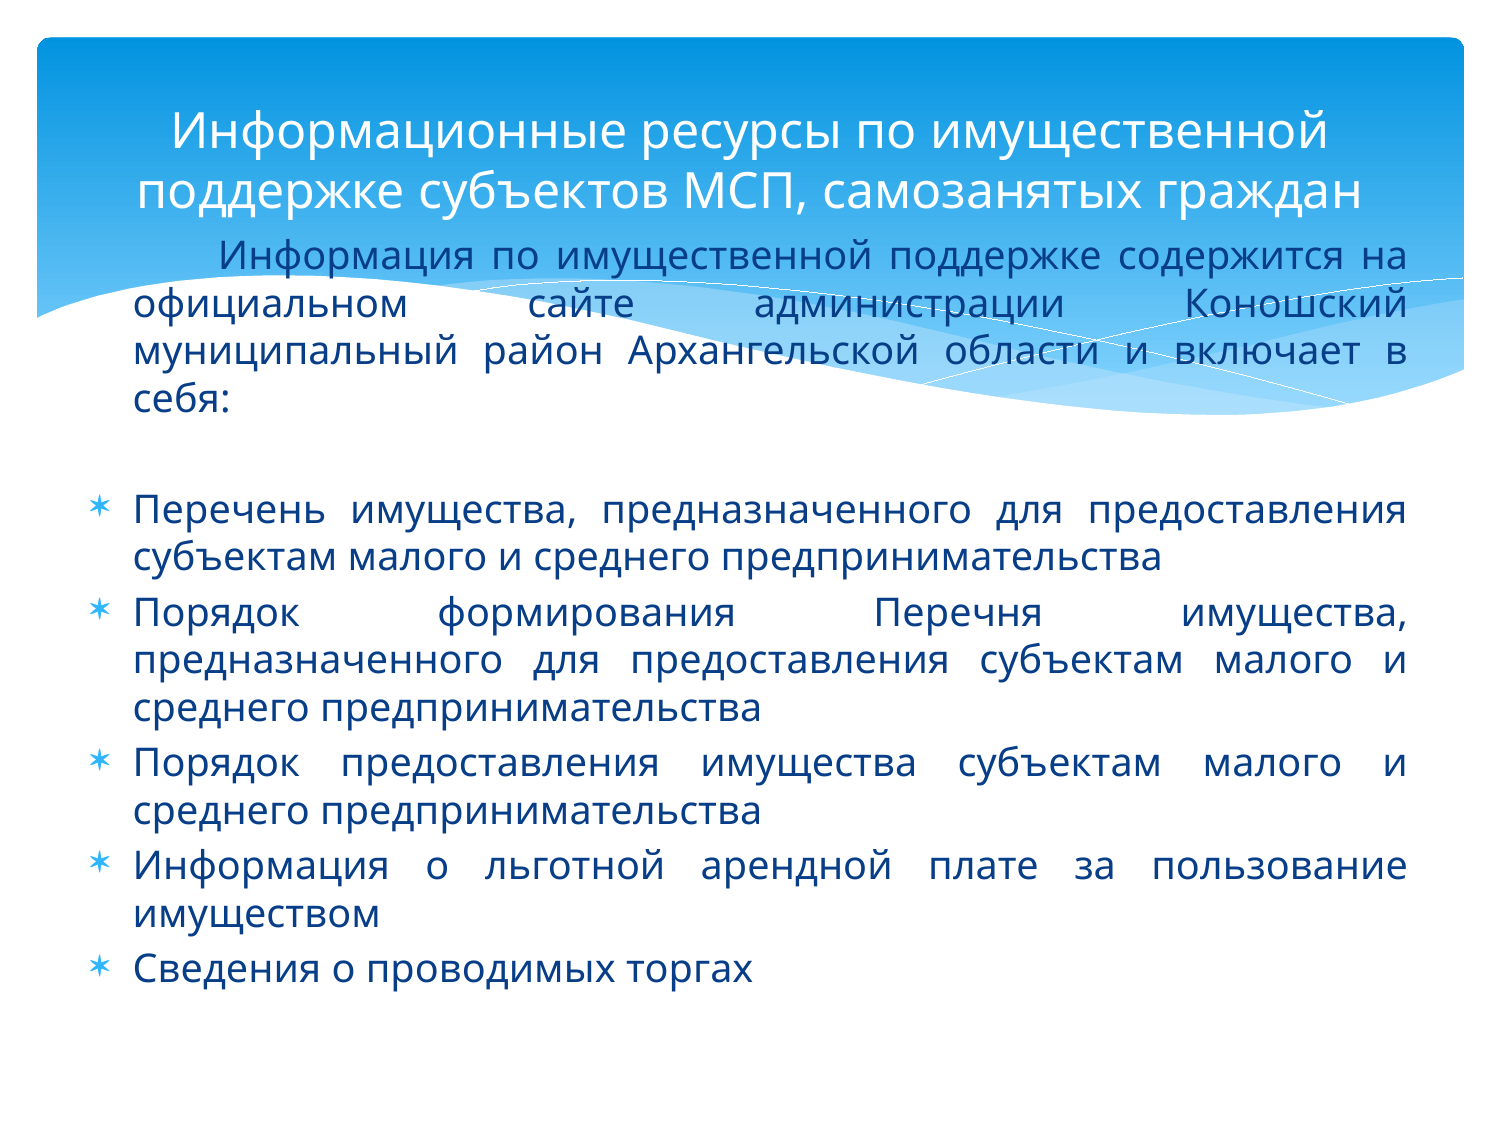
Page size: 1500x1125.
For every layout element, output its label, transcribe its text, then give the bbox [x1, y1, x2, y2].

list Информация по имущественной поддержке содержится на официальном сайте администрации Коношский муниципальный район Архангельской области и включает в себя: Перечень имущества, предназначенного для предоставления субъектам малого и среднего предпринимательства Порядок формирования Перечня имущества, предназначенного для предоставления субъектам малого и среднего предпринимательства Порядок предоставления имущества субъектам малого и среднего предпринимательства Информация о льготной арендной плате за пользование имуществом Сведения о проводимых торгах [75, 261, 1425, 1005]
title Информационные ресурсы по имущественной поддержке субъектов МСП, самозанятых граждан [75, 55, 1425, 261]
